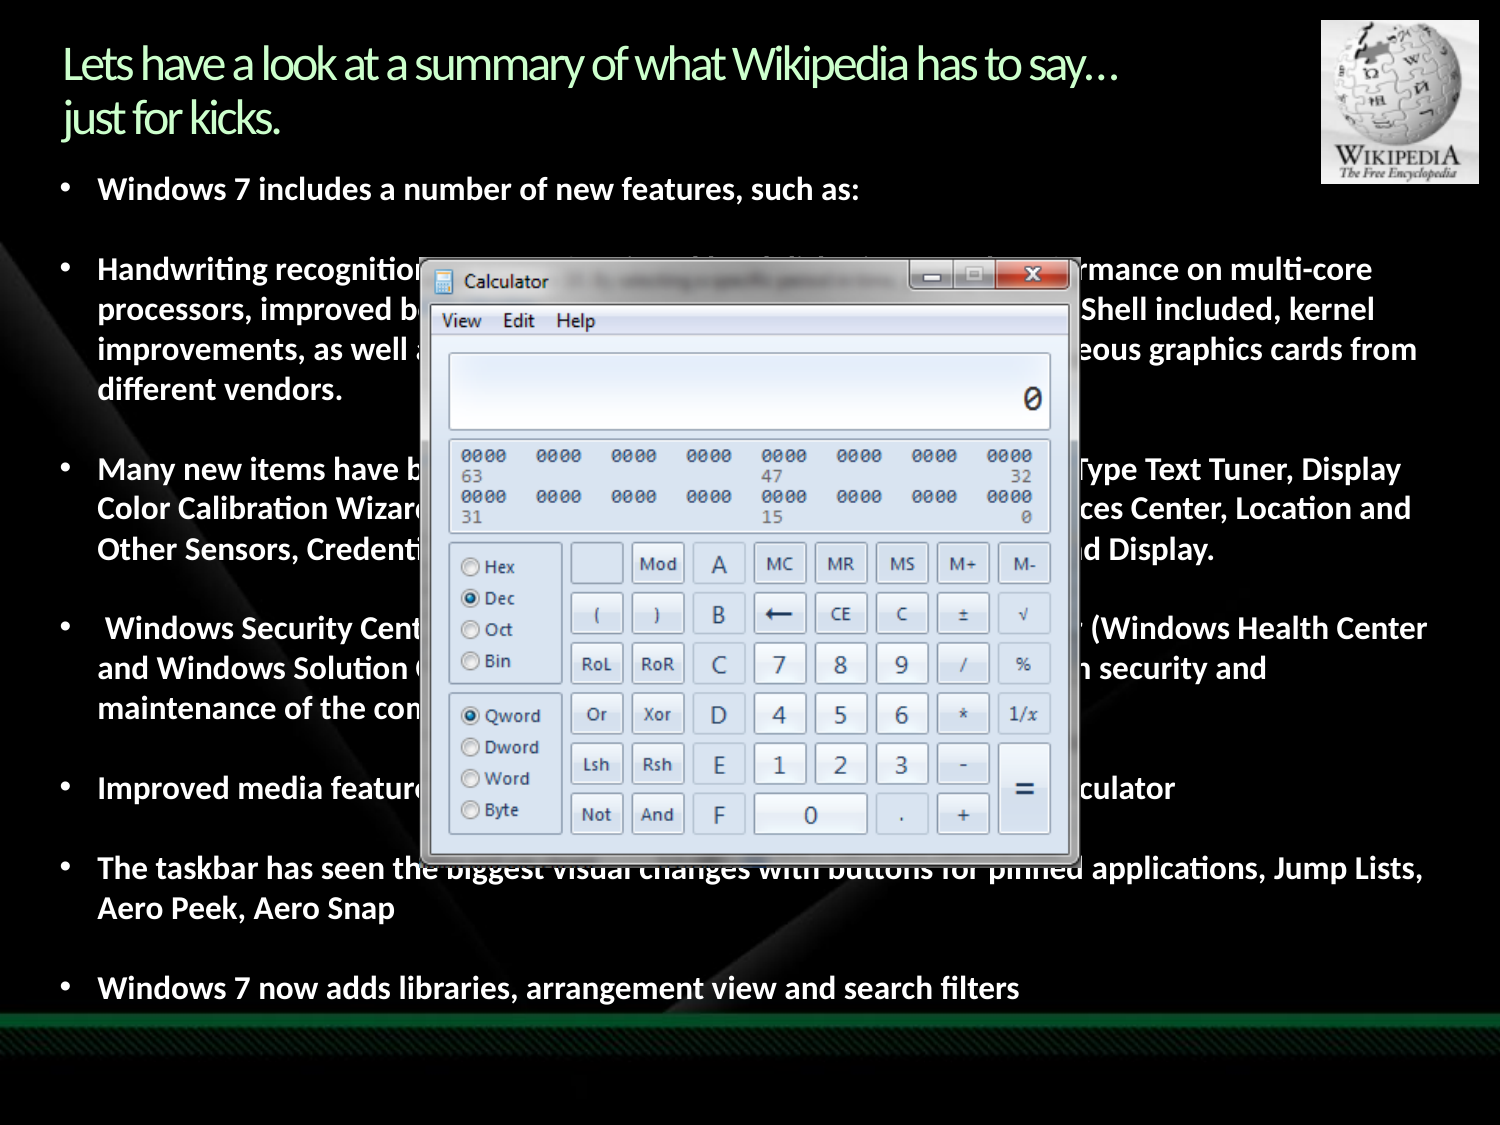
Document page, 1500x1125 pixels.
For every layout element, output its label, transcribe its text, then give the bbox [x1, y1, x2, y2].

picture [0, 0, 1500, 1125]
text_box Windows 7 includes a number of new features, such as: Handwriting recognition, support for virtual hard disks, improved performance on multi-core processors, improved boot performance, DirectAccess, Windows PowerShell included, kernel improvements, as well as support for systems using multiple heterogeneous graphics cards from different vendors. Many new items have been added to the Control Panel, including ClearType Text Tuner, Display Color Calibration Wizard, Gadgets, Recovery, Troubleshooting, Workspaces Center, Location and Other Sensors, Credential Manager, Biometric Devices, System Icons, and Display. Windows Security Center has been renamed to Windows Action Center (Windows Health Center and Windows Solution Center in earlier builds) which encompasses both security and maintenance of the computer. Improved media features, the XPS Essentials Pack, and a redesigned Calculator The taskbar has seen the biggest visual changes with buttons for pinned applications, Jump Lists, Aero Peek, Aero Snap Windows 7 now adds libraries, arrangement view and search filters [44, 160, 1454, 1054]
title Lets have a look at a summary of what Wikipedia has to say… just for kicks. [62, 37, 1315, 147]
